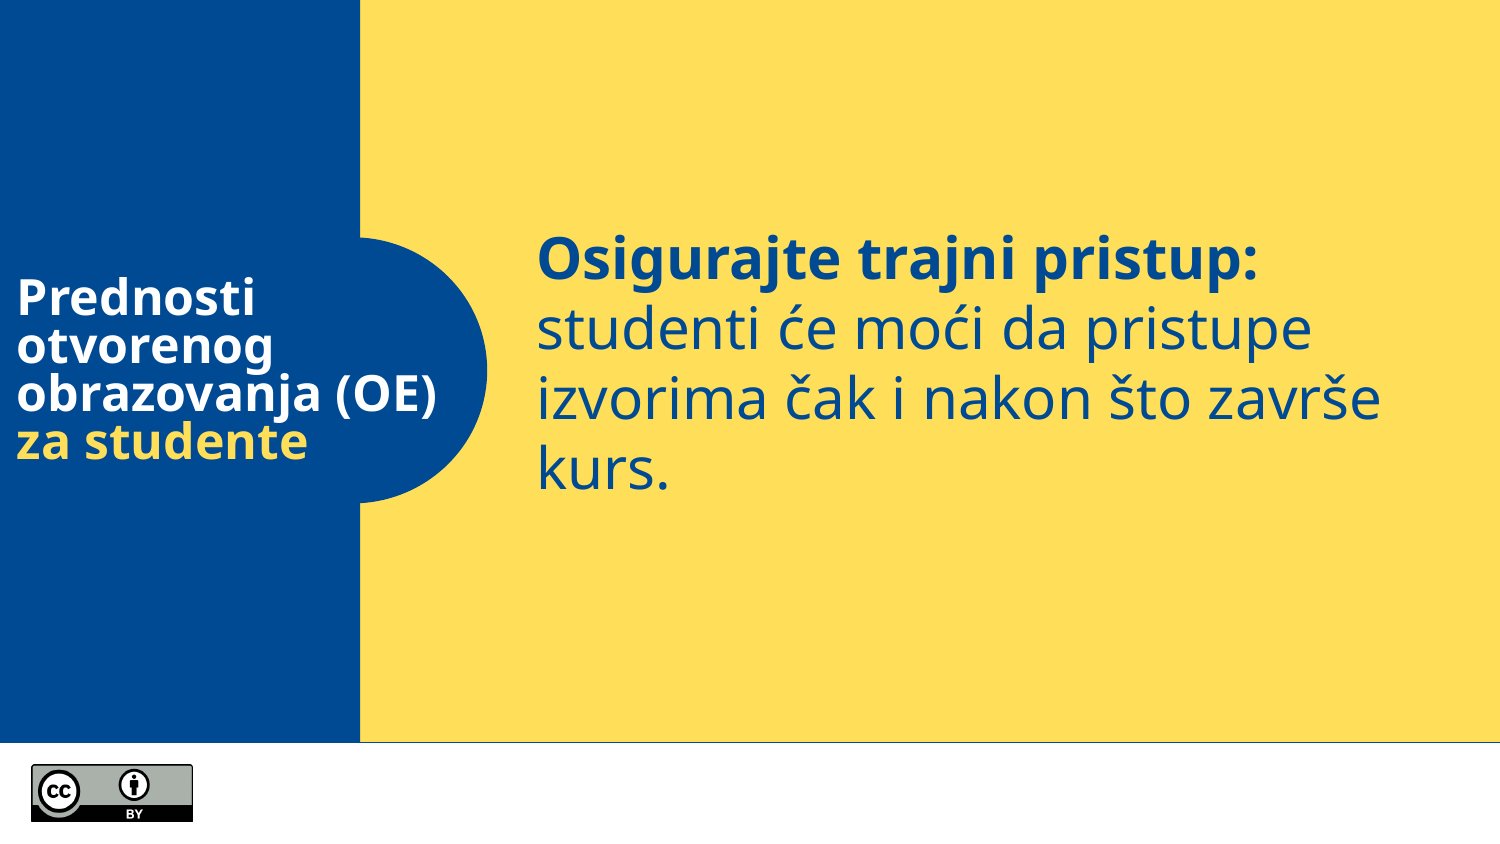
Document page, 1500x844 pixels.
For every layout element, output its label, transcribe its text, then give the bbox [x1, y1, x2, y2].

text_box [274, 237, 431, 262]
text_box [0, 750, 1500, 844]
picture [31, 764, 193, 822]
text_box [0, 0, 361, 742]
text_box Osigurajte trajni pristup: studenti će moći da pristupe izvorima čak i nakon što završe kurs. [521, 206, 1414, 656]
text_box Prednosti otvorenog obrazovanja (OE) za studente [1, 262, 488, 485]
text_box [284, 485, 421, 504]
